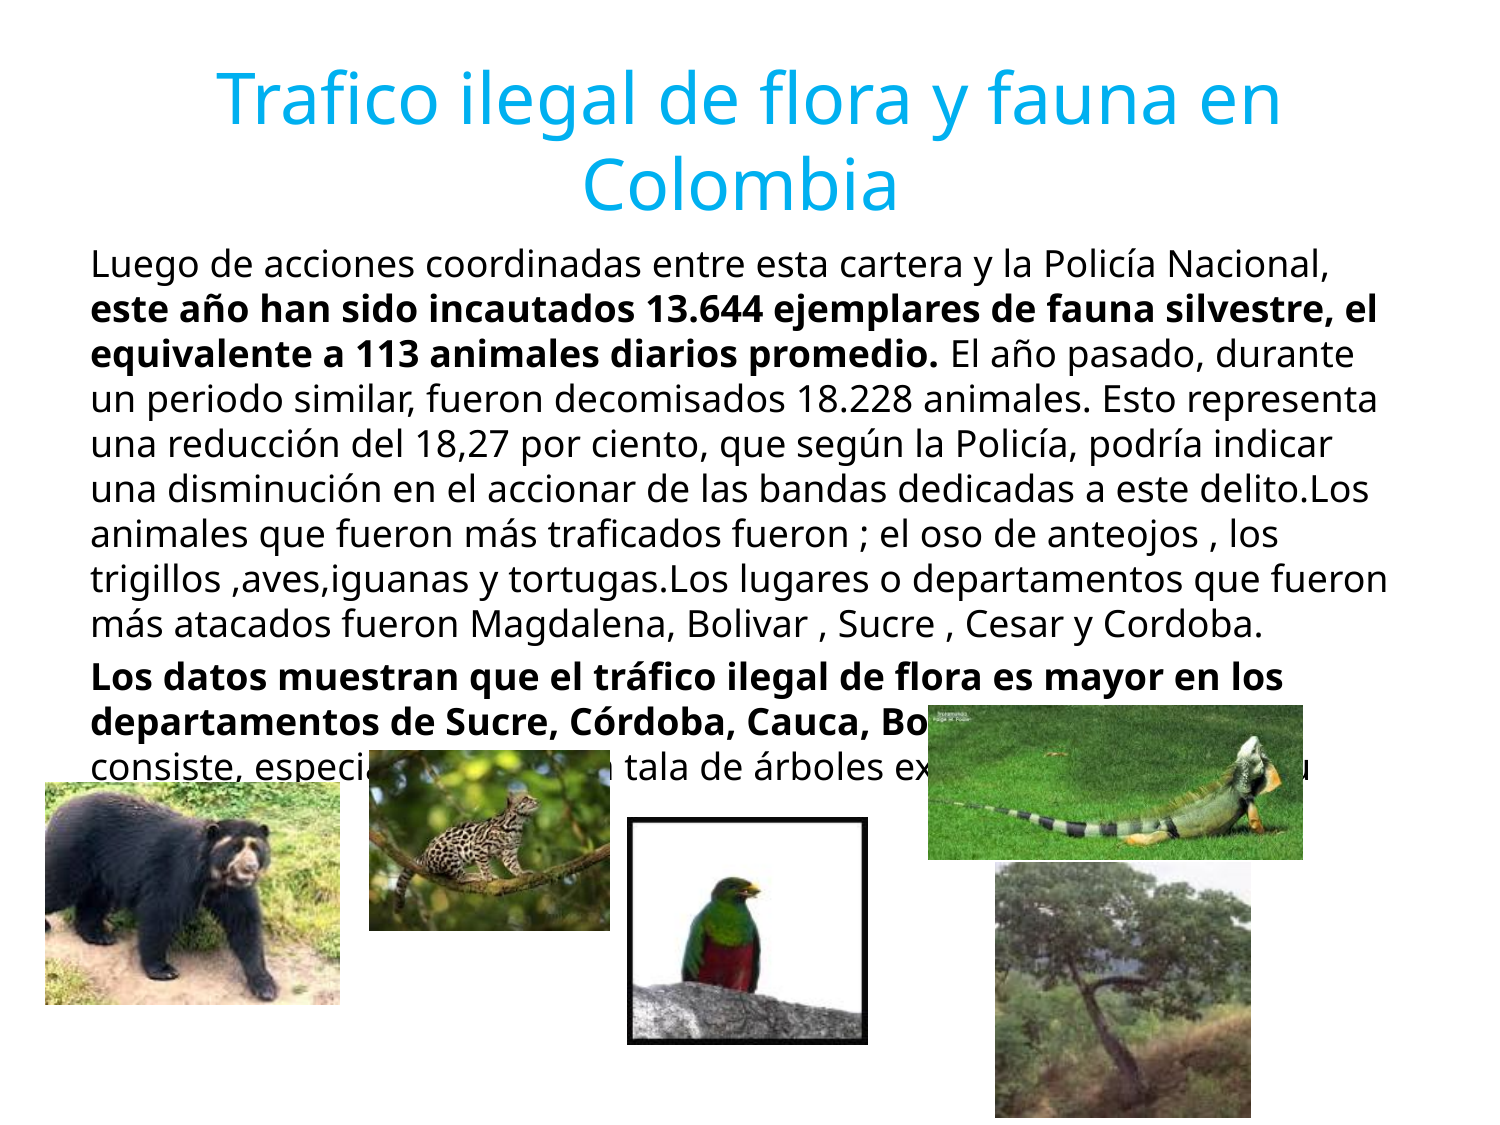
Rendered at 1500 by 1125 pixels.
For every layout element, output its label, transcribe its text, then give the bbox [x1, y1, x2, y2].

picture [44, 781, 341, 1006]
picture [627, 817, 868, 1045]
picture [928, 704, 1303, 860]
picture [995, 862, 1251, 1118]
list Luego de acciones coordinadas entre esta cartera y la Policía Nacional, este año han sido incautados 13.644 ejemplares de fauna silvestre, el equivalente a 113 animales diarios promedio. El año pasado, durante un periodo similar, fueron decomisados 18.228 animales. Esto representa una reducción del 18,27 por ciento, que según la Policía, podría indicar una disminución en el accionar de las bandas dedicadas a este delito.Los animales que fueron más traficados fueron ; el oso de anteojos , los trigillos ,aves,iguanas y tortugas.Los lugares o departamentos que fueron más atacados fueron Magdalena, Bolivar , Sucre , Cesar y Cordoba. Los datos muestran que el tráfico ilegal de flora es mayor en los departamentos de Sucre, Córdoba, Cauca, Boyacá y Atlántico y consiste, especialmente, en la tala de árboles exóticos para vender su madera. [75, 232, 1425, 975]
picture [369, 750, 611, 932]
title Trafico ilegal de flora y fauna en Colombia [75, 45, 1425, 232]
